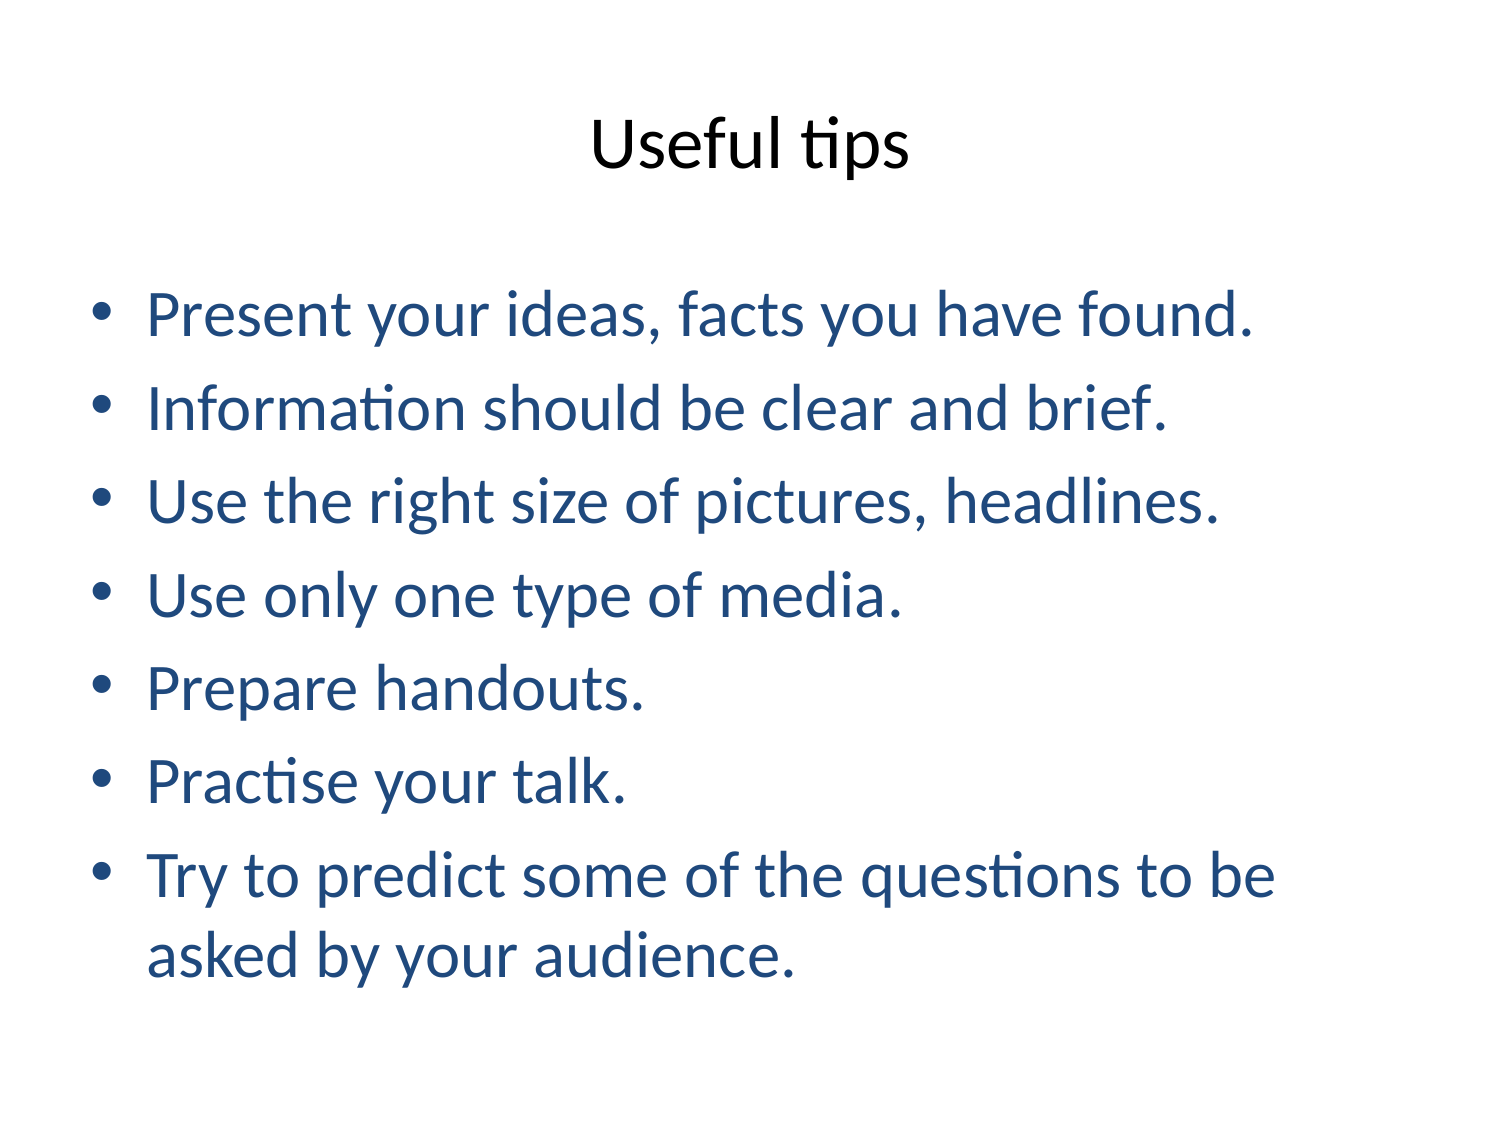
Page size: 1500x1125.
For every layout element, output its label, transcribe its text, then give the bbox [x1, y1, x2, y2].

title Useful tips [75, 45, 1425, 233]
list Present your ideas, facts you have found. Information should be clear and brief. Use the right size of pictures, headlines. Use only one type of media. Prepare handouts. Practise your talk. Try to predict some of the questions to be asked by your audience. [75, 262, 1425, 1005]
